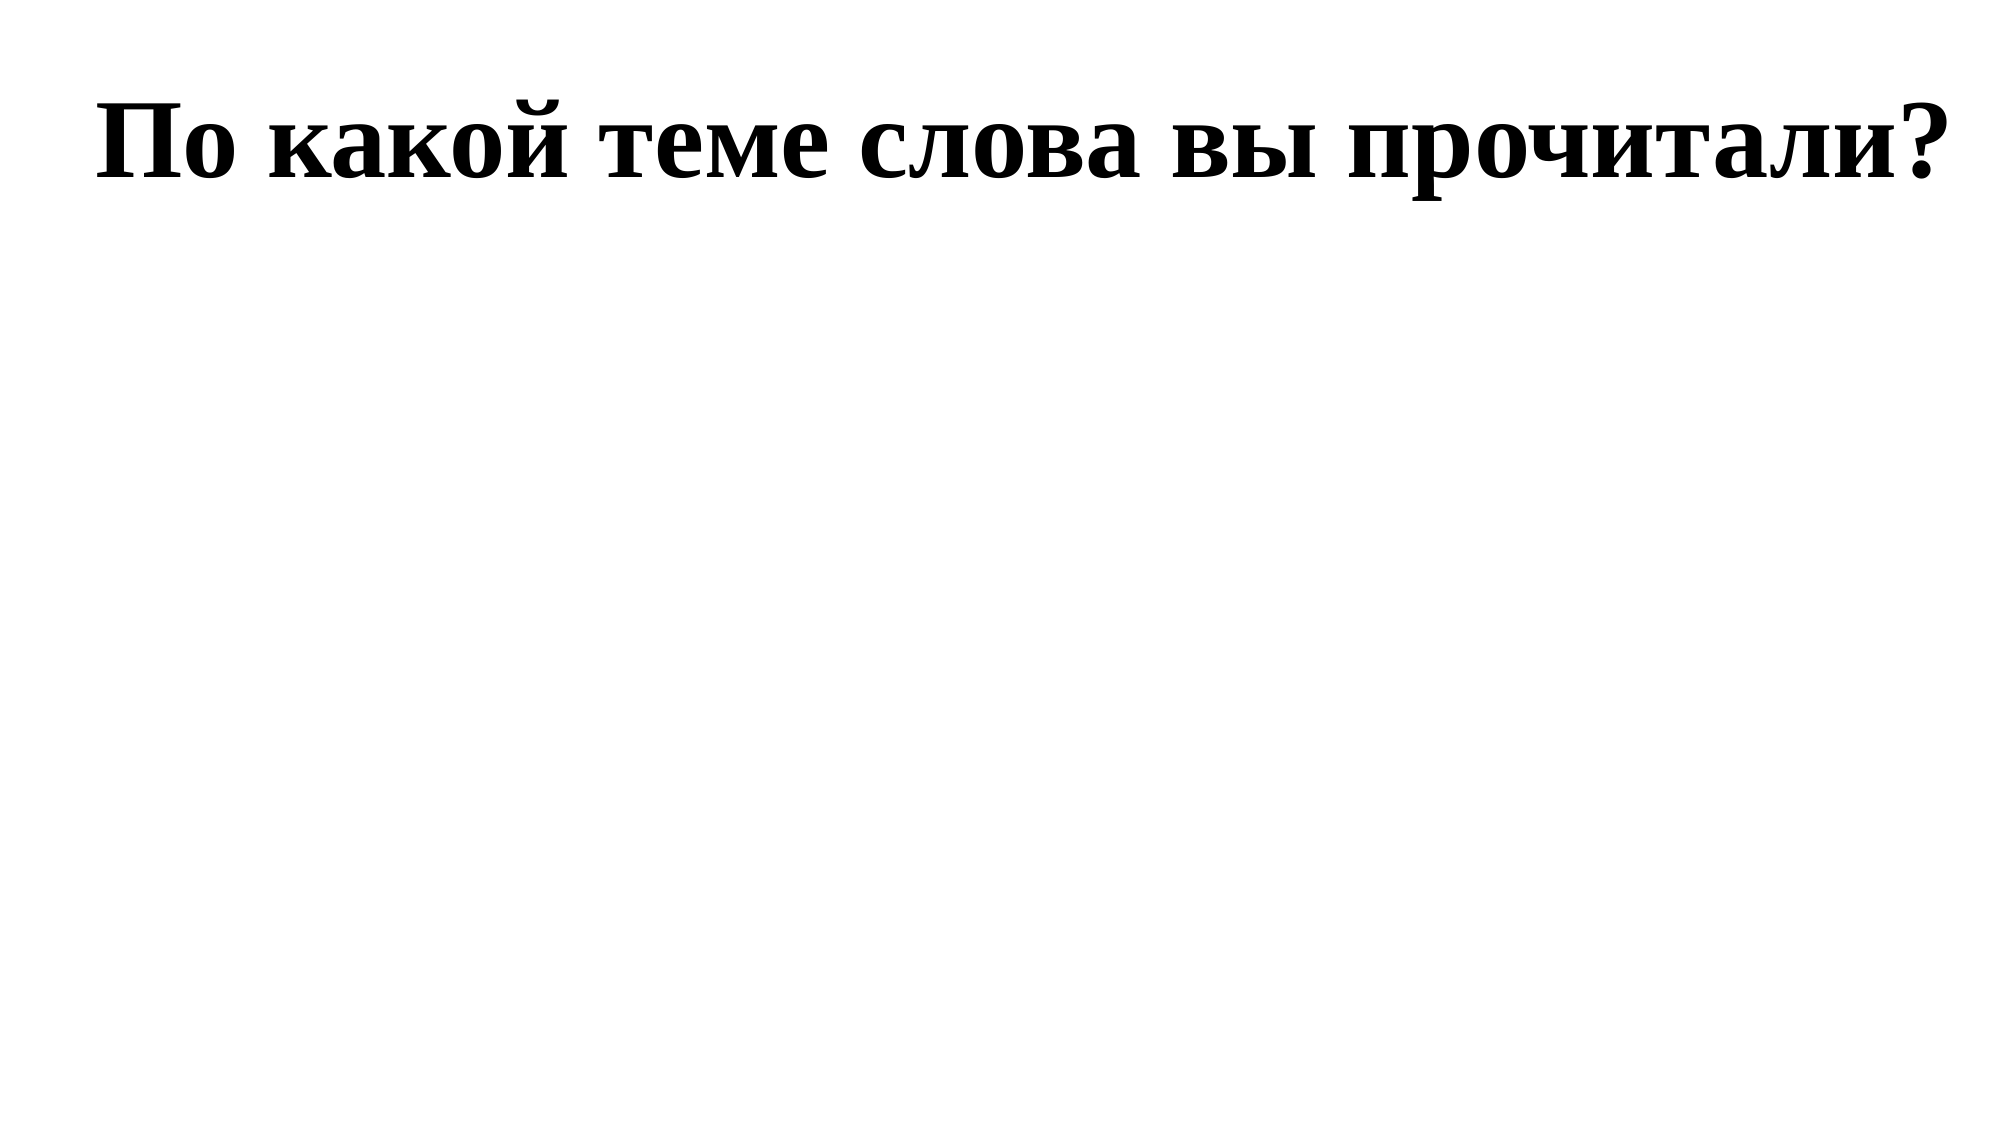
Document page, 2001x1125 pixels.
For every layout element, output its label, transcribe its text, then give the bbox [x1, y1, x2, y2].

text_box По какой теме слова вы прочитали? [80, 57, 1976, 208]
